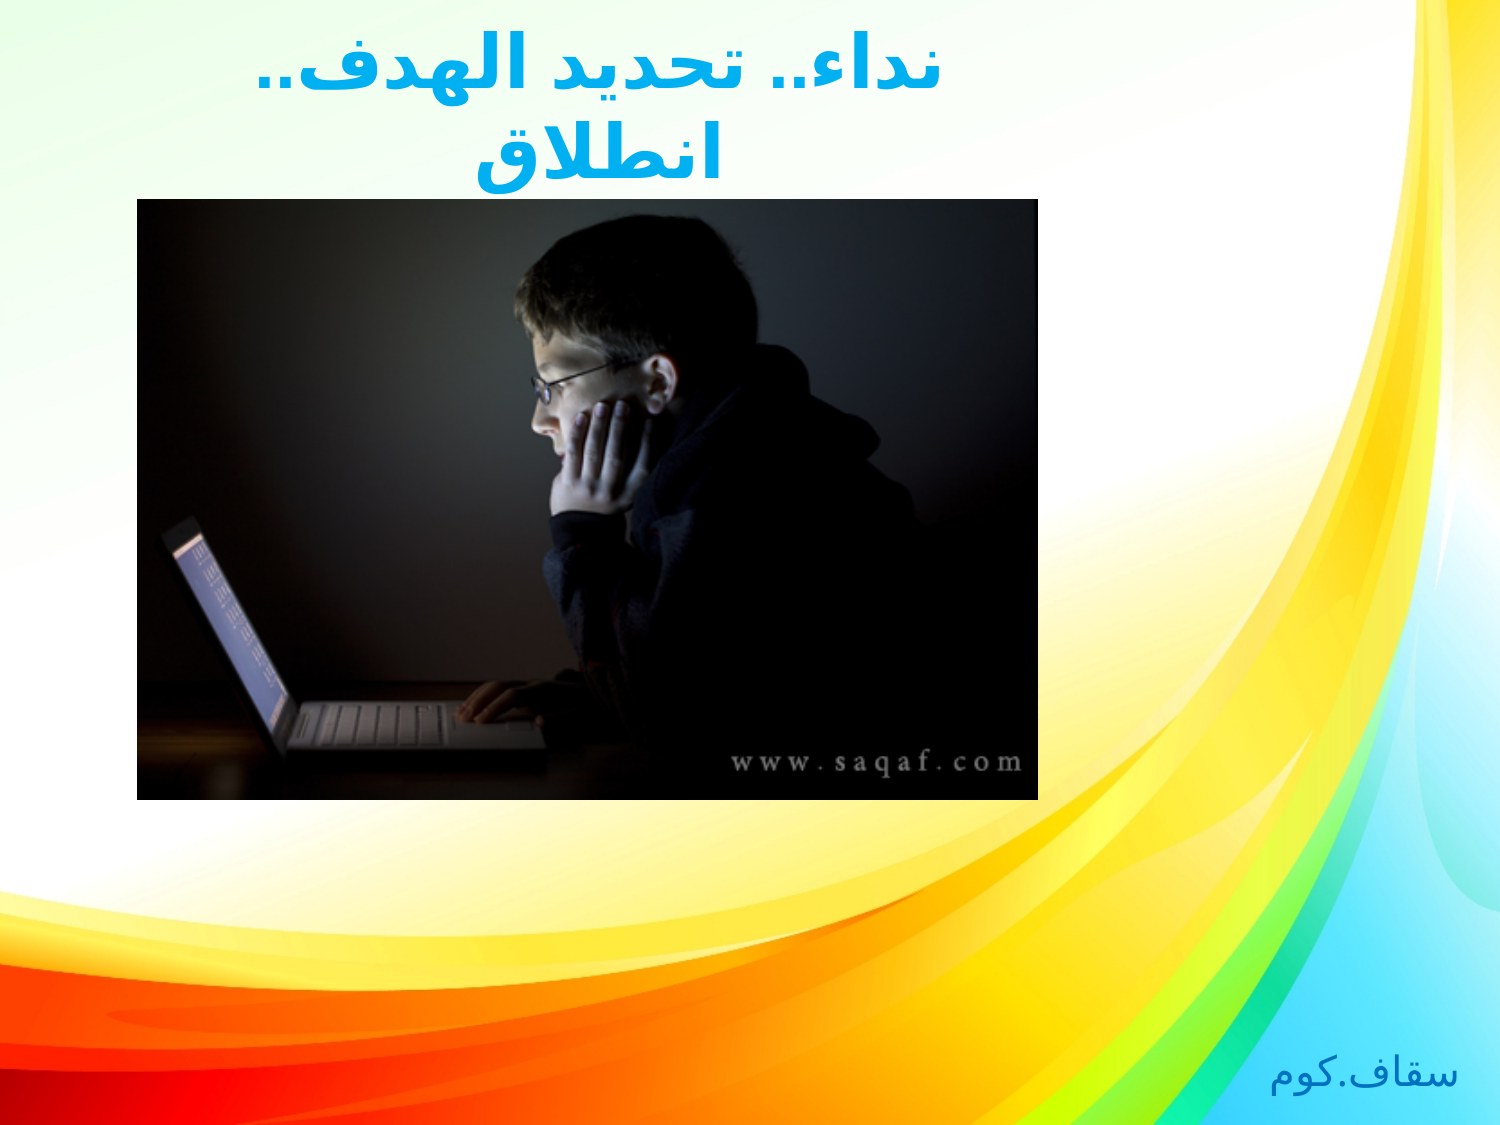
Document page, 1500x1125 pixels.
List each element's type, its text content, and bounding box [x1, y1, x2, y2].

text_box نداء.. تحديد الهدف.. انطلاق [212, 5, 988, 198]
picture [0, 0, 1500, 1125]
